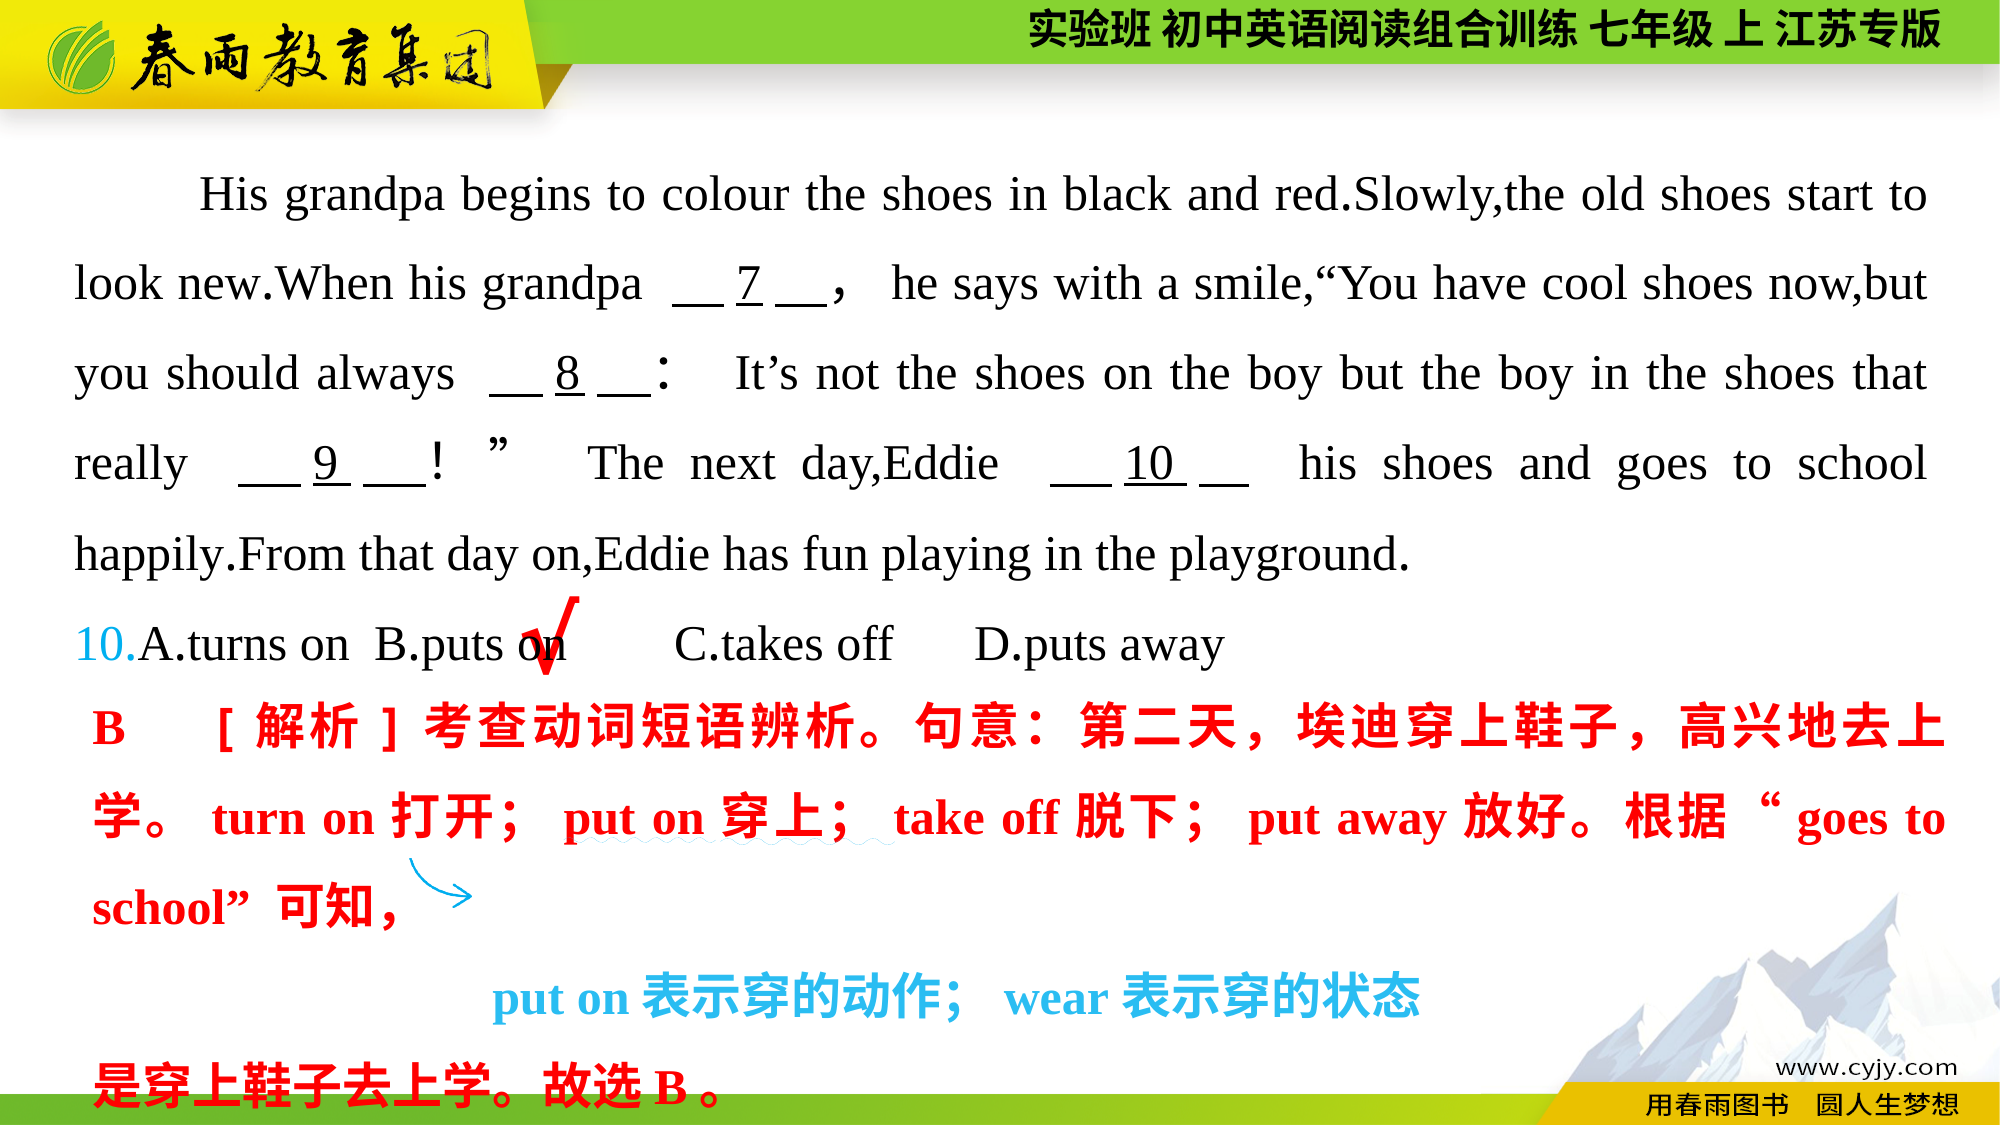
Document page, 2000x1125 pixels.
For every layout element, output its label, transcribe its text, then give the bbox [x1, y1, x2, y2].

text_box B [解析]考查动词短语辨析。句意：第二天，埃迪穿上鞋子，高兴地去上学。turn on打开；put on穿上；take off脱下；put away放好。根据“goes to school” 可知， put on表示穿的动作；wear表示穿的状态 是穿上鞋子去上学。故选B。 [77, 656, 1962, 1122]
picture [0, 0, 2000, 1125]
list His grandpa begins to colour the shoes in black and red.Slowly,the old shoes start to look new.When his grandpa 7 ，he says with a smile,“You have cool shoes now,but you should always 8 ： It’s not the shoes on the boy but the boy in the shoes that really 9 ！” The next day,Eddie 10 his shoes and goes to school happily.From that day on,Eddie has fun playing in the playground. 10.A.turns on B.puts on C.takes off D.puts away [59, 122, 1944, 683]
